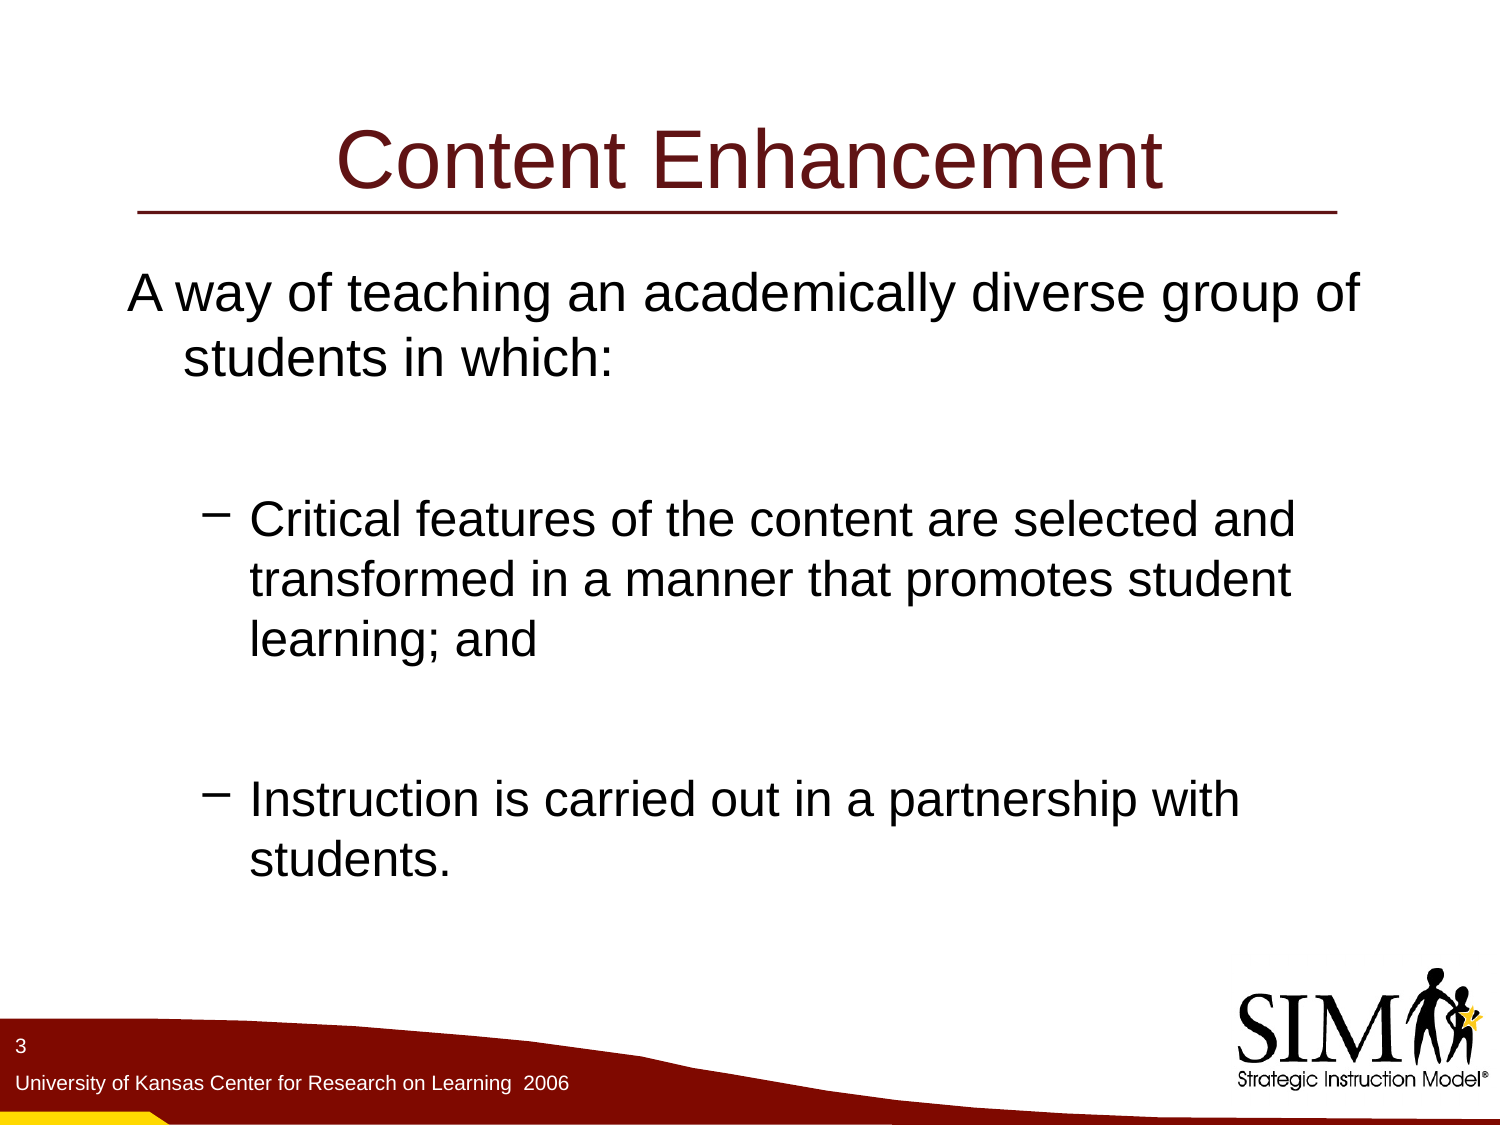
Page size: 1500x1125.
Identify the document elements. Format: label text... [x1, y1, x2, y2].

slide_number 3 [0, 1024, 313, 1062]
title Content Enhancement [112, 74, 1388, 213]
list A way of teaching an academically diverse group of students in which: Critical features of the content are selected and transformed in a manner that promotes student learning; and Instruction is carried out in a partnership with students. [112, 249, 1388, 901]
footer University of Kansas Center for Research on Learning 2006 [0, 1062, 626, 1101]
picture [1231, 954, 1497, 1106]
